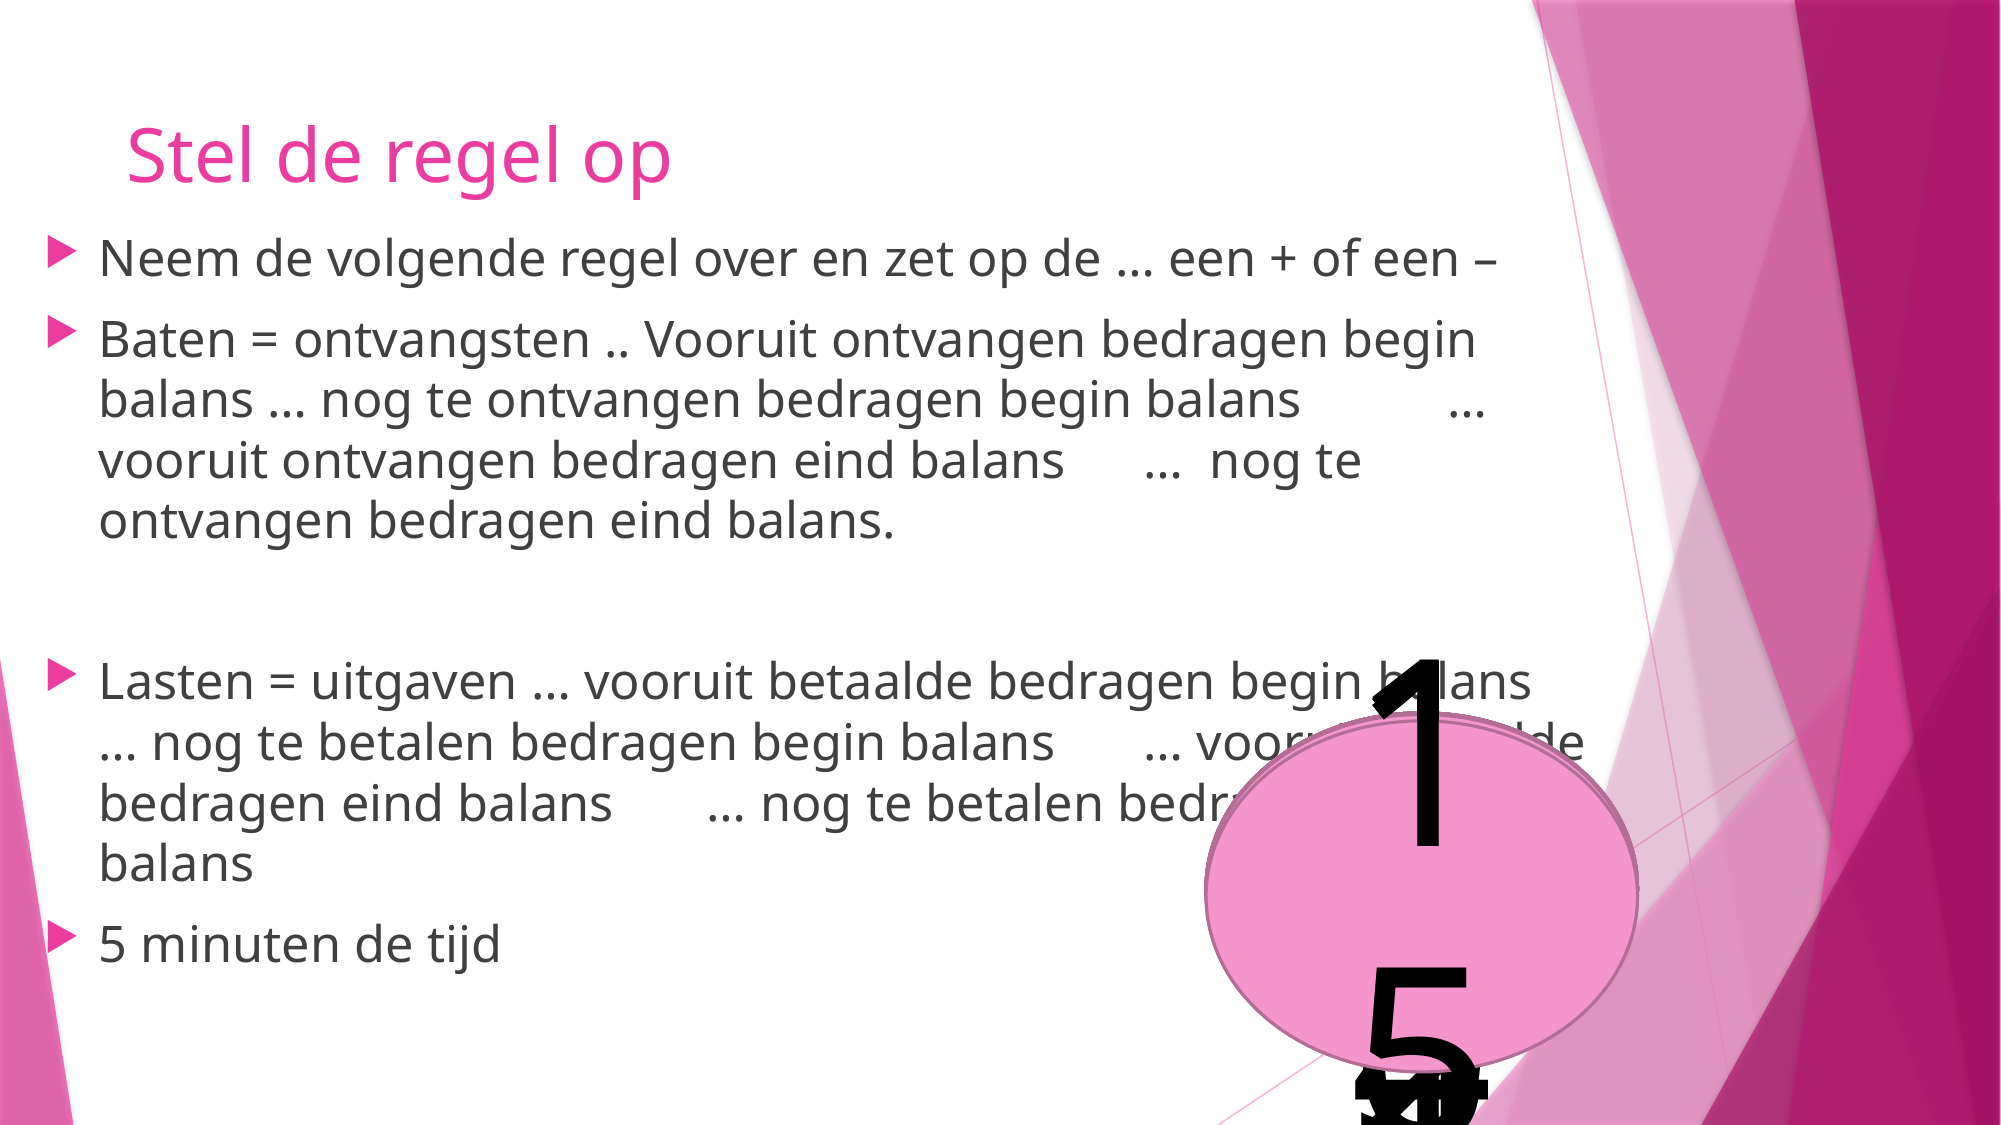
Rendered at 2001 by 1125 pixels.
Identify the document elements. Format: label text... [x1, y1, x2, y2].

title Stel de regel op [111, 99, 1522, 218]
list Neem de volgende regel over en zet op de … een + of een – Baten = ontvangsten .. Vooruit ontvangen bedragen begin balans … nog te ontvangen bedragen begin balans … vooruit ontvangen bedragen eind balans … nog te ontvangen bedragen eind balans. Lasten = uitgaven … vooruit betaalde bedragen begin balans … nog te betalen bedragen begin balans … vooruit betaalde bedragen eind balans … nog te betalen bedragen eind balans 5 minuten de tijd [29, 218, 1638, 983]
text_box 14 [1205, 712, 1639, 879]
text_box 15 [1204, 719, 1640, 1074]
